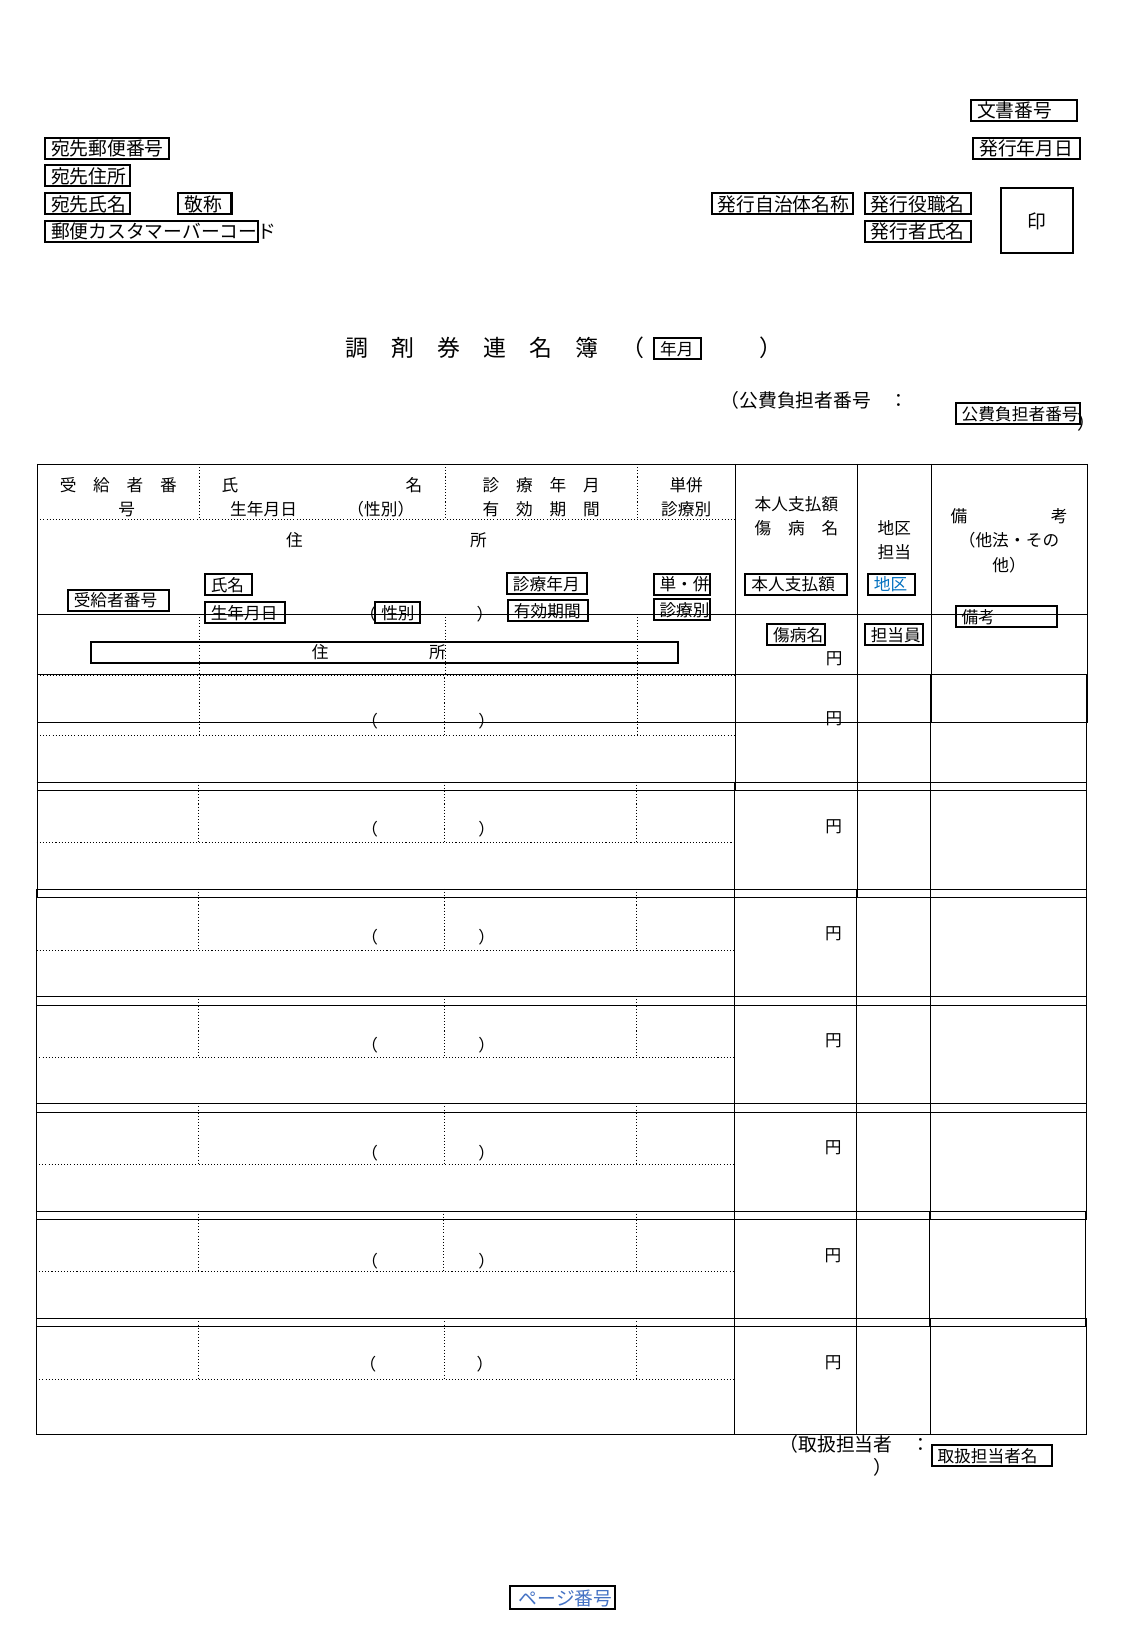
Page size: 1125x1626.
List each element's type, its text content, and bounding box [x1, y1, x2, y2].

table_header [857, 1212, 929, 1318]
table_header [931, 1319, 1086, 1434]
text_box 備考 [955, 605, 1058, 628]
table_header [37, 1212, 198, 1272]
text_box 宛先郵便番号 [44, 137, 170, 160]
table_header 円 [736, 675, 857, 782]
text_box 住 所 [90, 641, 679, 664]
table_cell [445, 615, 637, 641]
text_box 氏名 [204, 573, 253, 596]
table_cell [37, 1057, 734, 1103]
table_cell [858, 615, 931, 674]
table_header [931, 997, 1086, 1103]
table_header [931, 783, 1086, 889]
table_cell [38, 843, 734, 889]
table_header [444, 1212, 636, 1272]
text_box （ ） [353, 1352, 442, 1375]
table_cell [199, 664, 445, 674]
table_header [636, 1319, 734, 1380]
table_header [37, 890, 199, 950]
table_header 備 考 （他法・その他） [932, 465, 1087, 614]
text_box （ ） [355, 1141, 444, 1164]
table_header 単併 診療別 [637, 465, 735, 519]
text_box 郵便カスタマーバーコード [44, 220, 259, 243]
table_header [930, 1212, 1085, 1318]
text_box 宛先氏名 [44, 192, 131, 215]
table_cell [637, 615, 735, 674]
text_box 受給者番号 [67, 589, 170, 612]
text_box （ ） [355, 817, 444, 841]
text_box （ ） [355, 1033, 444, 1056]
table_header [636, 1104, 734, 1165]
table_header [636, 1212, 734, 1272]
text_box 敬称 [177, 192, 233, 215]
table_header [858, 783, 930, 889]
text_box （公費負担者番号 ： ） [698, 381, 1111, 464]
table_header 円 [735, 997, 856, 1103]
table_header [38, 783, 199, 843]
table_header [37, 1319, 198, 1380]
text_box 診療年月 [506, 572, 588, 595]
table_cell [37, 1380, 734, 1434]
table_header [858, 675, 930, 782]
text_box 年月 [653, 337, 702, 360]
table_header [857, 1104, 930, 1211]
table_header [445, 675, 637, 736]
text_box 調 剤 券 連 名 簿 （ ） [91, 326, 1037, 392]
text_box （ ） [355, 710, 444, 733]
table_header 円 [735, 890, 856, 996]
table_header [37, 1104, 198, 1165]
table_header [445, 783, 637, 843]
table_header [444, 1104, 636, 1165]
table_header [444, 1319, 636, 1380]
table_header [857, 1319, 930, 1434]
text_box 宛先住所 [44, 164, 131, 187]
table_header 氏 名 生年月日 （性別） [199, 465, 445, 519]
table_header [637, 783, 734, 843]
text_box 担当員 [864, 623, 924, 646]
table_header 受 給 者 番 号 [38, 465, 199, 519]
text_box 本人支払額 [744, 573, 848, 596]
table_cell [38, 736, 735, 782]
table_header 円 [735, 1212, 856, 1318]
table_header [37, 997, 198, 1057]
table_header [637, 675, 735, 736]
table_cell [38, 615, 199, 674]
table_header [931, 1104, 1086, 1211]
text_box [711, 99, 1080, 254]
table_header [38, 675, 199, 736]
text_box 有効期間 [507, 599, 589, 622]
table_cell [37, 1272, 734, 1318]
table_header [444, 997, 636, 1057]
table_header [857, 890, 930, 996]
table_cell [932, 615, 1087, 674]
text_box 生年月日 [204, 601, 286, 624]
text_box 公費負担者番号 [955, 402, 1081, 425]
text_box （ ） [355, 925, 444, 948]
table_cell [37, 1165, 734, 1211]
table_header [637, 890, 734, 950]
table_header [198, 1212, 444, 1272]
table_header [931, 675, 1086, 782]
text_box 診療別 [653, 598, 711, 621]
text_box （ ） [355, 1249, 444, 1272]
table_cell [37, 950, 734, 996]
table_cell [445, 664, 637, 674]
table_header 本人支払額傷 病 名 [736, 465, 857, 614]
table_header [198, 997, 444, 1057]
table_header [198, 1104, 444, 1165]
table_header 地区担当 [858, 465, 931, 614]
table_header [445, 890, 637, 950]
table_header [199, 890, 445, 950]
table_header [199, 783, 445, 843]
table_cell 住 所 [38, 519, 735, 614]
table_header 円 [735, 1104, 856, 1211]
table_cell [199, 615, 445, 641]
table_header [636, 997, 734, 1057]
text_box 単・併 [653, 573, 711, 596]
text_box ページ番号 [509, 1585, 616, 1610]
table_cell 円 [736, 615, 857, 674]
table_header 円 [735, 783, 857, 889]
table_header [931, 890, 1086, 996]
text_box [764, 1436, 1124, 1475]
text_box 傷病名 [766, 623, 826, 646]
table_header 円 [735, 1319, 856, 1434]
text_box 地区 [867, 573, 916, 596]
table_header [199, 675, 445, 736]
table_header 診 療 年 月 有 効 期 間 [445, 465, 637, 519]
table_header [857, 997, 930, 1103]
text_box （ ） [353, 602, 442, 625]
table_header [198, 1319, 444, 1380]
